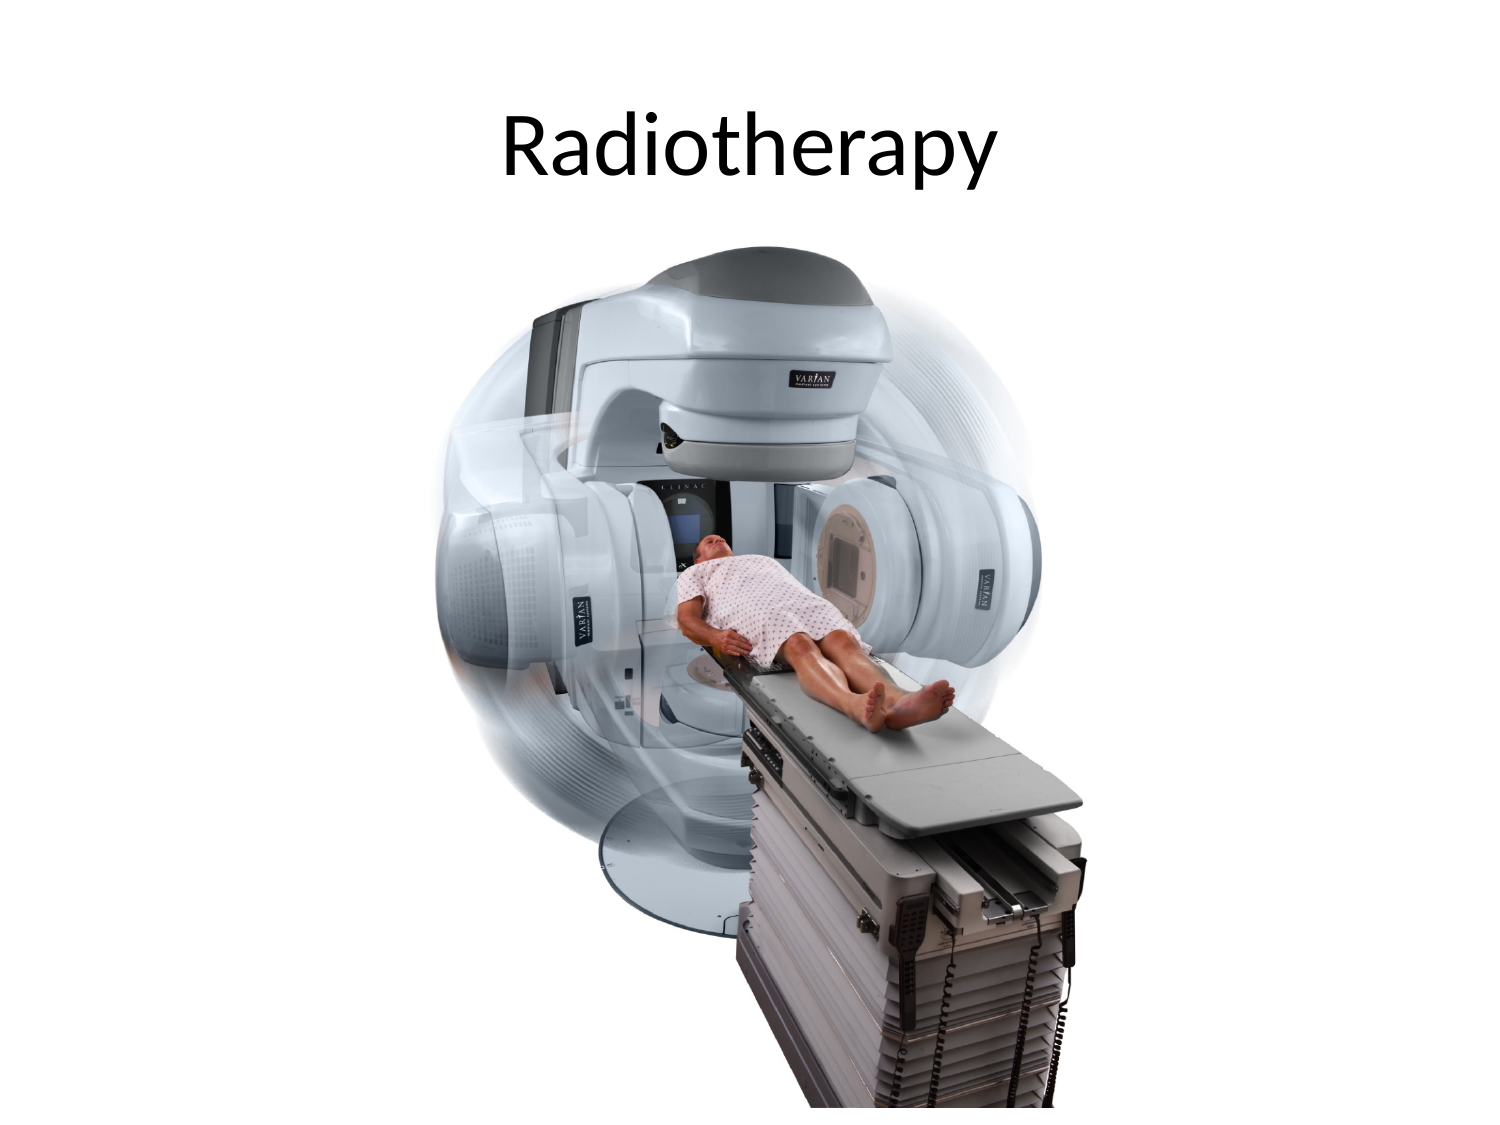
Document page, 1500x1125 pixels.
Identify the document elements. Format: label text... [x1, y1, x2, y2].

title Radiotherapy [75, 45, 1425, 233]
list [370, 199, 1138, 1108]
